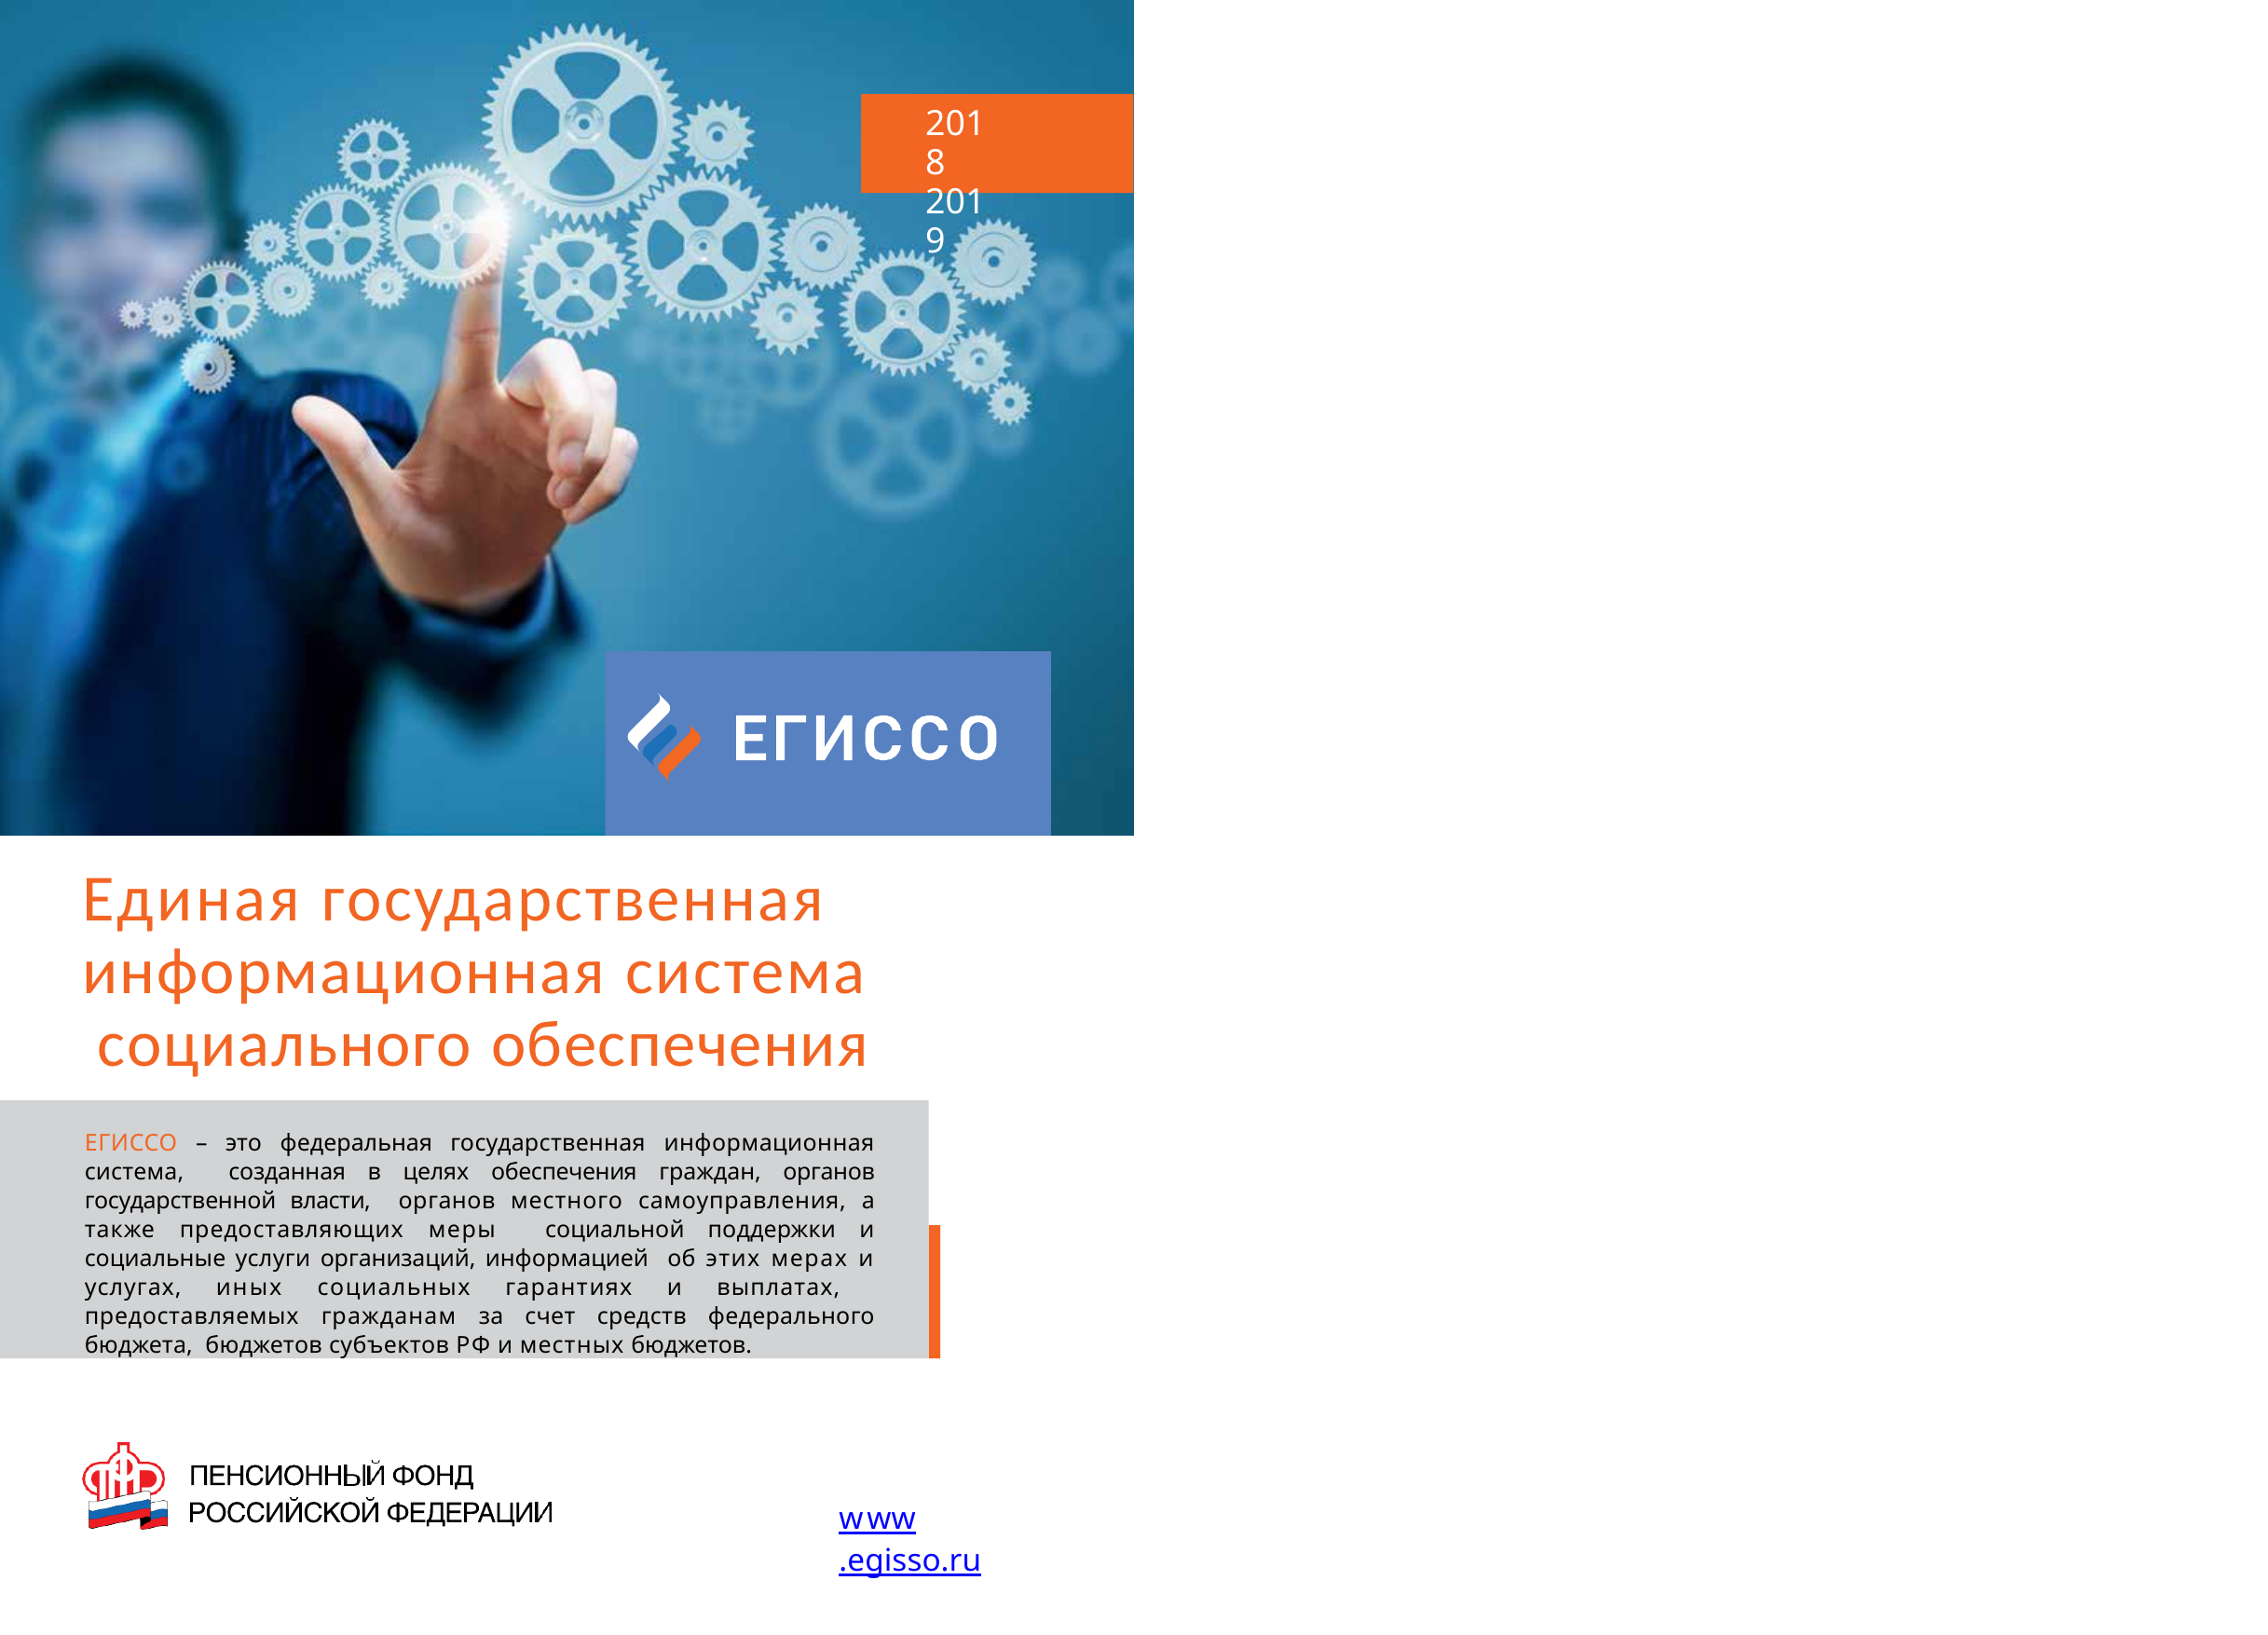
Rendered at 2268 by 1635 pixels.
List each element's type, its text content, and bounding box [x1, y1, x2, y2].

text_box [285, 1502, 302, 1522]
text_box [324, 1502, 341, 1522]
text_box [362, 1502, 378, 1522]
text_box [0, 1099, 941, 1359]
text_box [304, 1502, 322, 1523]
text_box [190, 1502, 205, 1522]
text_box [437, 1465, 454, 1486]
text_box Единая государственная информационная система социального обеспечения [80, 852, 876, 1080]
text_box [206, 1502, 226, 1523]
text_box [392, 1465, 435, 1486]
text_box [340, 1502, 361, 1523]
text_box www.egisso.ru [837, 1496, 1053, 1583]
picture [82, 1442, 169, 1530]
text_box [246, 1502, 265, 1523]
text_box [455, 1465, 473, 1490]
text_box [191, 1459, 384, 1486]
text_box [0, 0, 1134, 837]
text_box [387, 1502, 553, 1527]
text_box [227, 1502, 246, 1523]
text_box [266, 1502, 283, 1522]
